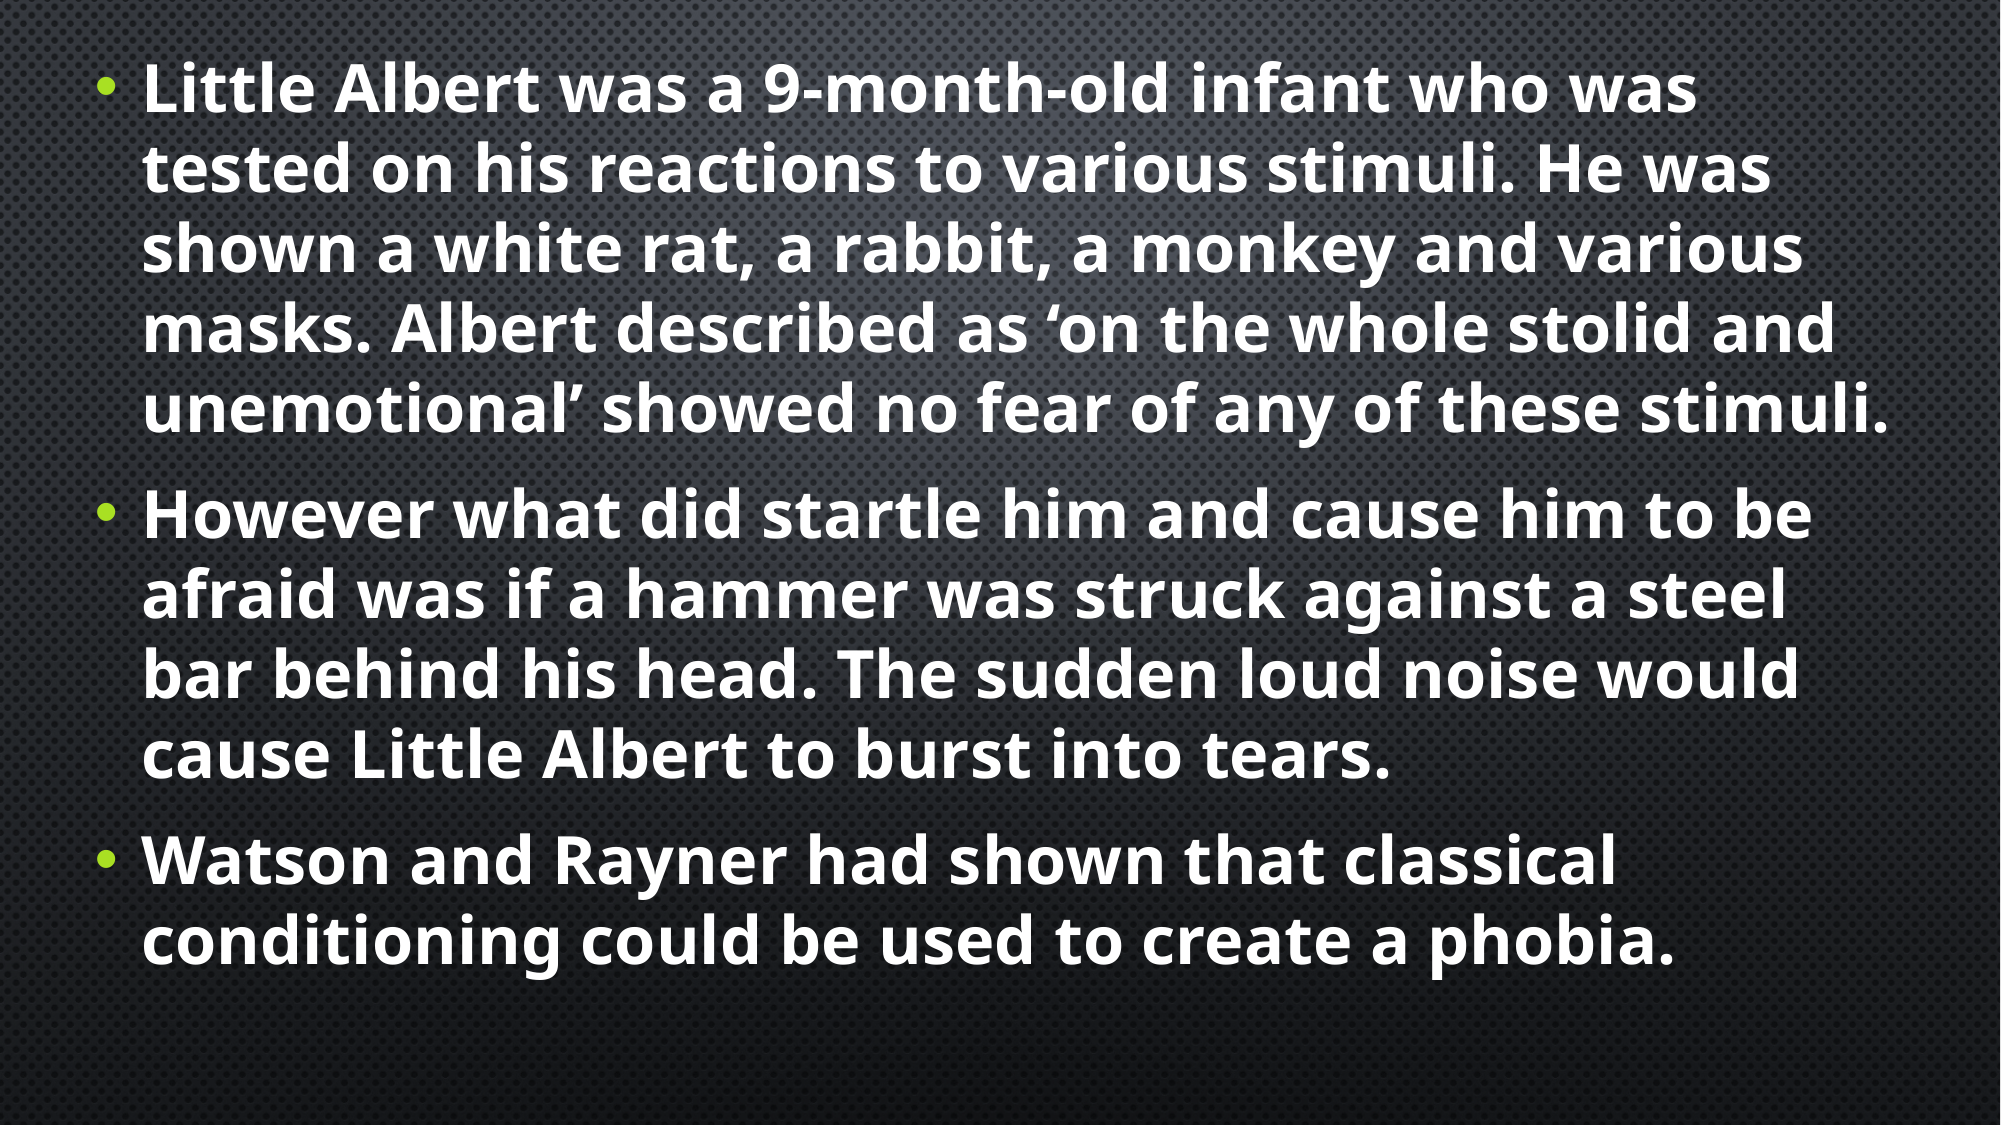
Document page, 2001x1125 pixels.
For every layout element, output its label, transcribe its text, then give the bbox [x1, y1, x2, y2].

list Little Albert was a 9-month-old infant who was tested on his reactions to various stimuli. He was shown a white rat, a rabbit, a monkey and various masks. Albert described as ‘on the whole stolid and unemotional’ showed no fear of any of these stimuli. However what did startle him and cause him to be afraid was if a hammer was struck against a steel bar behind his head. The sudden loud noise would cause Little Albert to burst into tears. Watson and Rayner had shown that classical conditioning could be used to create a phobia. [79, 38, 1908, 1091]
